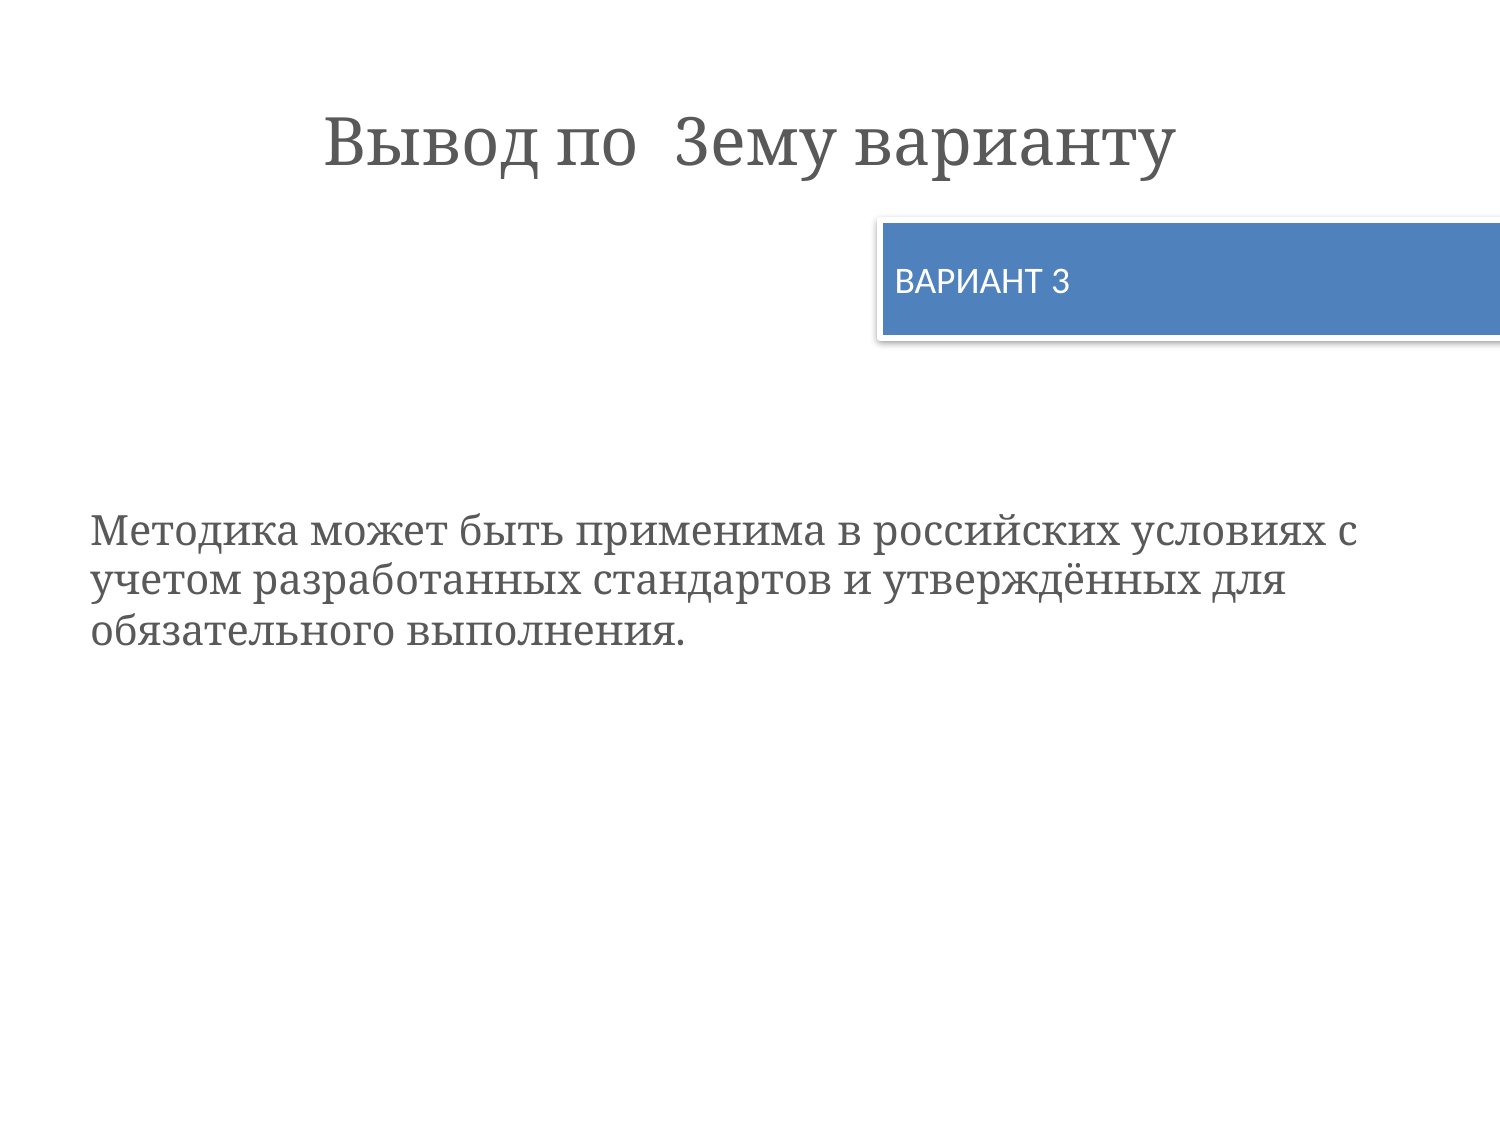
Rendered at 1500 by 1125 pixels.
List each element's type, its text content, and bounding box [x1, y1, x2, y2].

text_box ВАРИАНТ 3 [877, 217, 1500, 341]
list Методика может быть применима в российских условиях с учетом разработанных стандартов и утверждённых для обязательного выполнения. [75, 262, 1425, 1005]
title Вывод по 3ему варианту [75, 45, 1425, 233]
